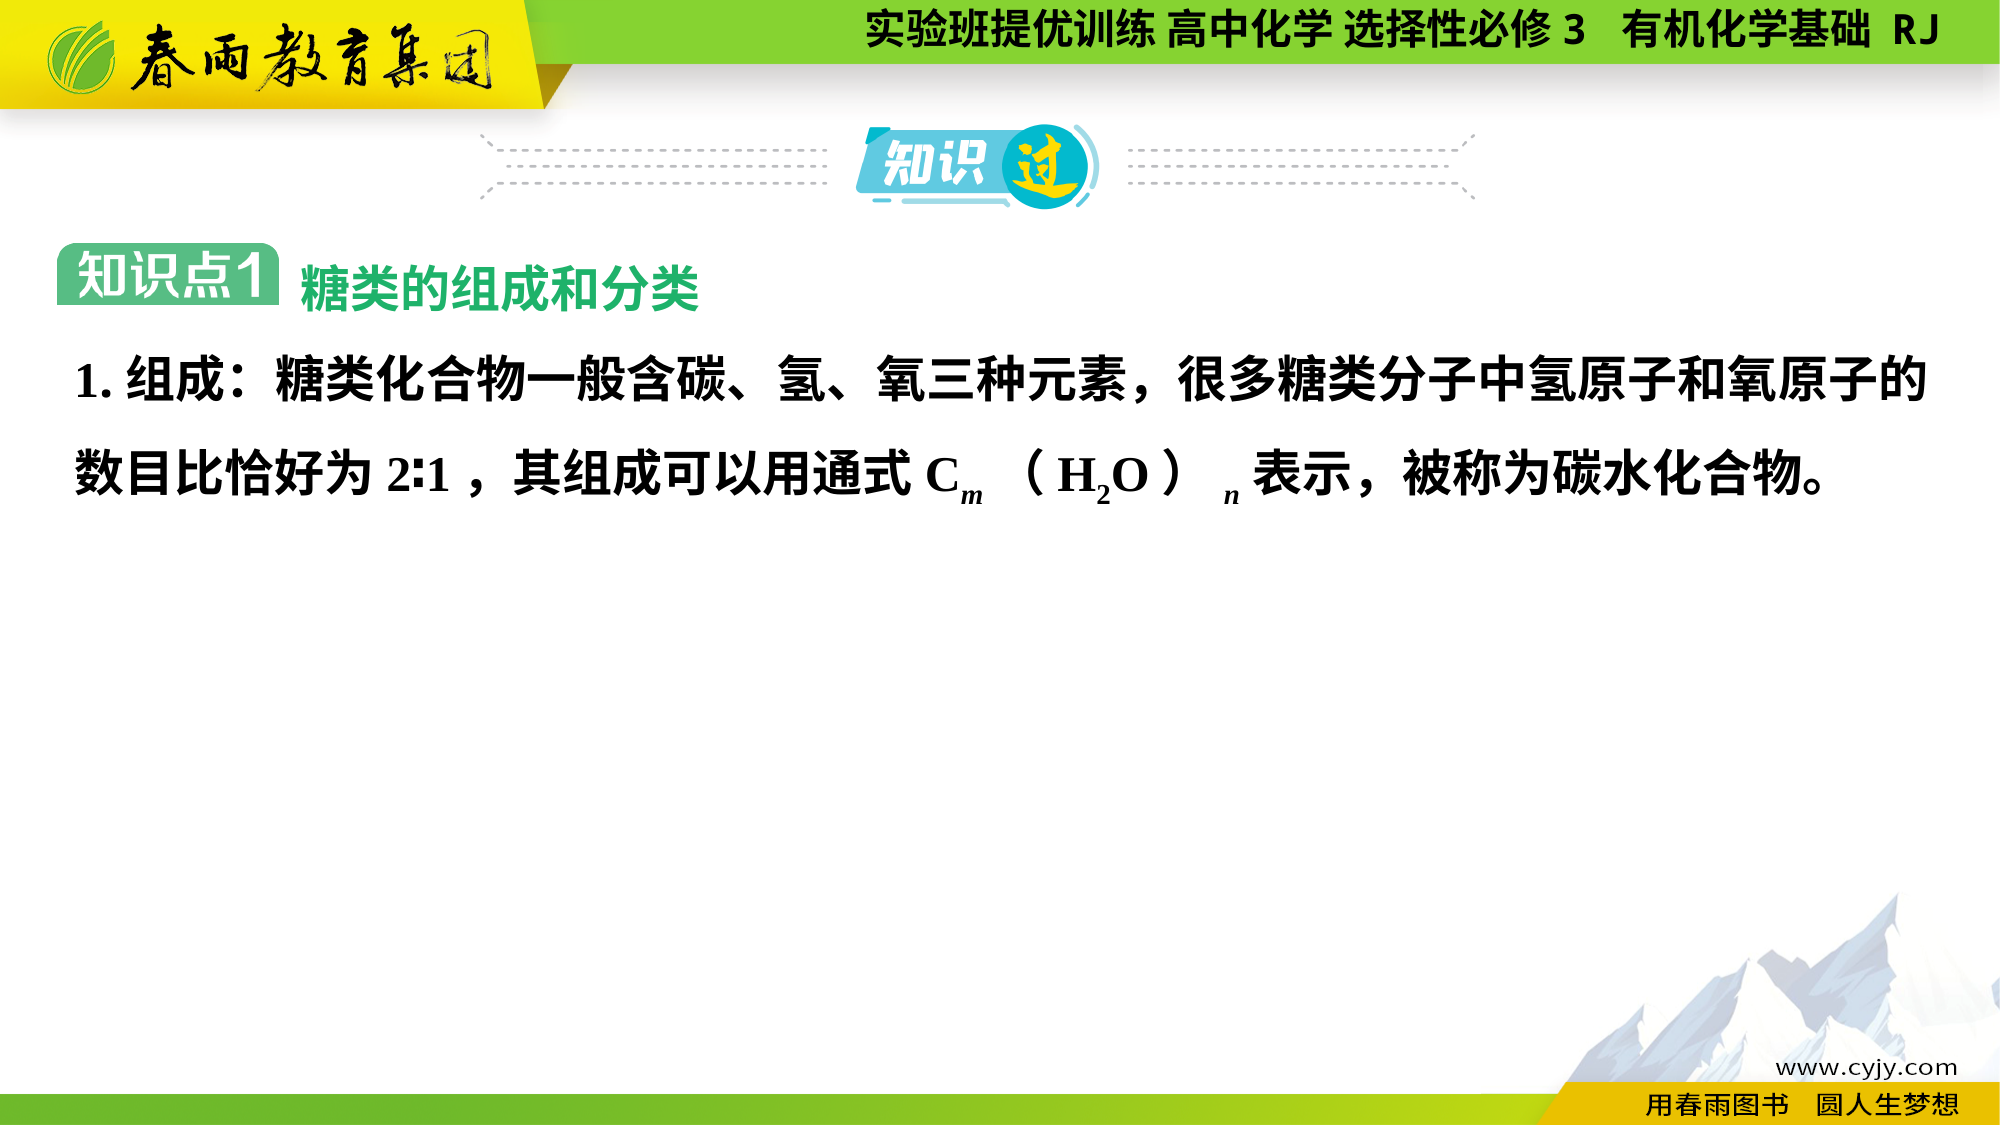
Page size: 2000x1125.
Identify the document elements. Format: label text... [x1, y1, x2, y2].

list 糖类的组成和分类 1.组成：糖类化合物一般含碳、氢、氧三种元素，很多糖类分子中氢原子和氧原子的数目比恰好为2∶1，其组成可以用通式Cm（H2O）n表示，被称为碳水化合物。 [59, 219, 1944, 497]
picture [0, 0, 2000, 1125]
